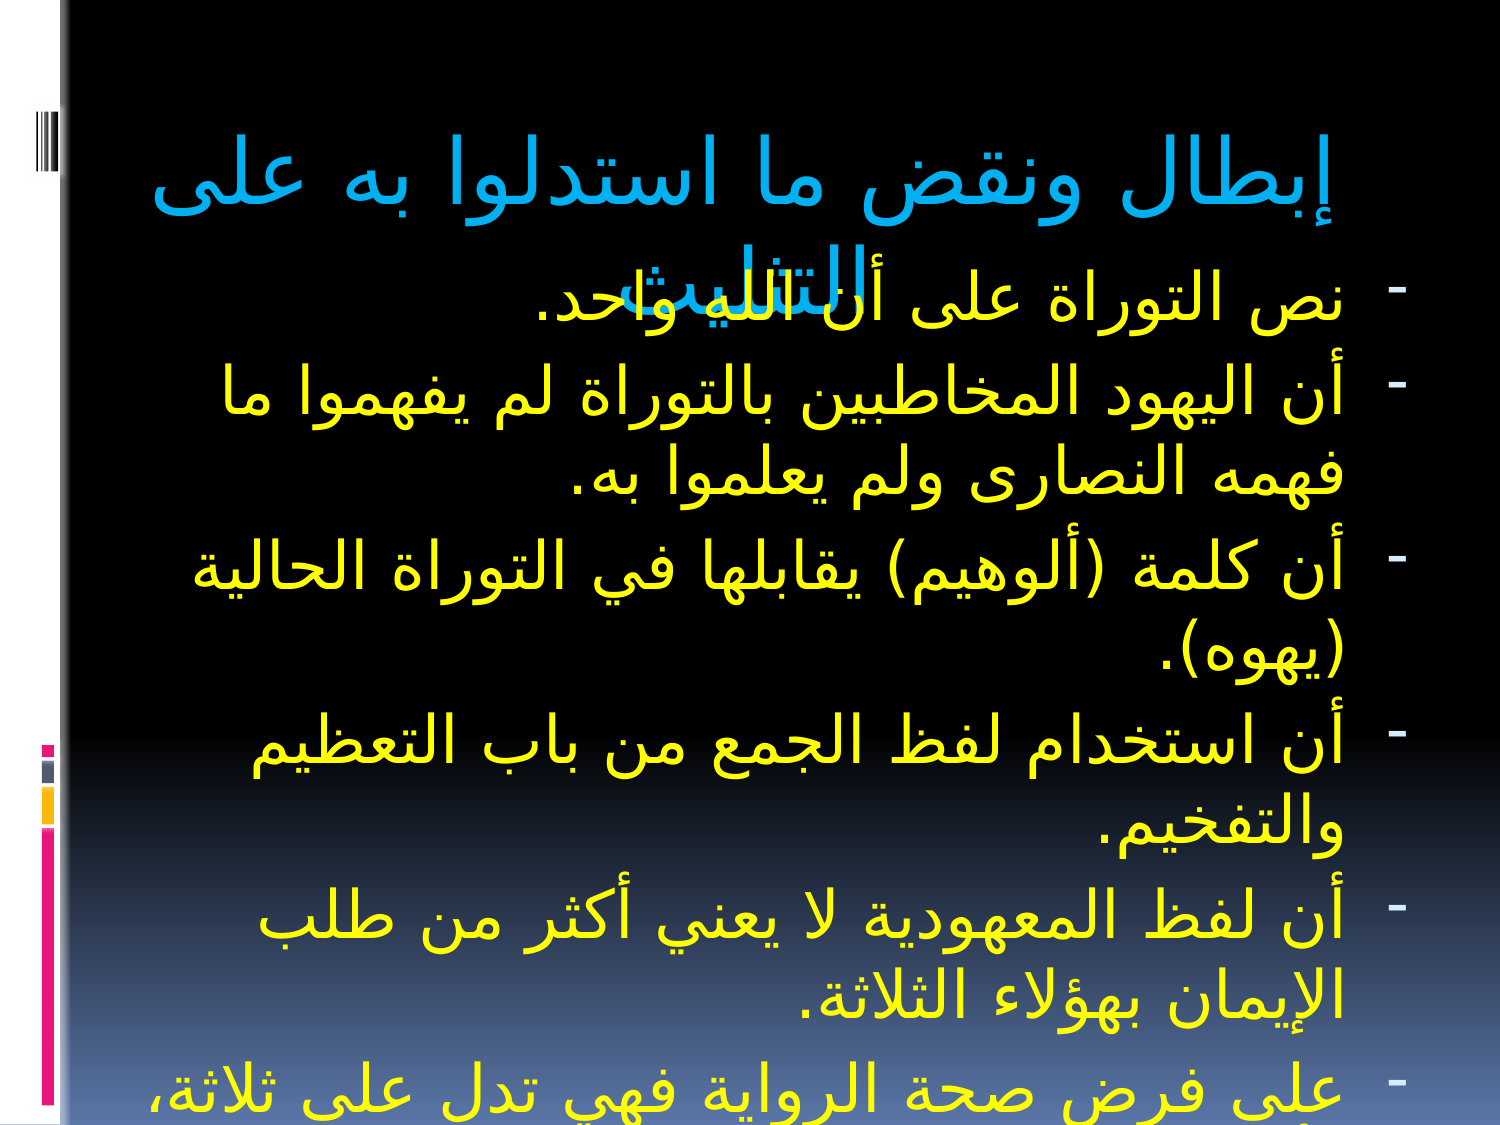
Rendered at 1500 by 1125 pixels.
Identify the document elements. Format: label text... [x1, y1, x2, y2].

text_box نص التوراة على أن الله واحد. أن اليهود المخاطبين بالتوراة لم يفهموا ما فهمه النصارى ولم يعلموا به. أن كلمة (ألوهيم) يقابلها في التوراة الحالية (يهوه). أن استخدام لفظ الجمع من باب التعظيم والتفخيم. أن لفظ المعهودية لا يعني أكثر من طلب الإيمان بهؤلاء الثلاثة. على فرض صحة الرواية فهي تدل على ثلاثة، فأين لهم أن هؤلاء الثلاثة واحد ؟! [105, 246, 1437, 1067]
list إبطال ونقض ما استدلوا به على التثليث [93, 105, 1425, 247]
